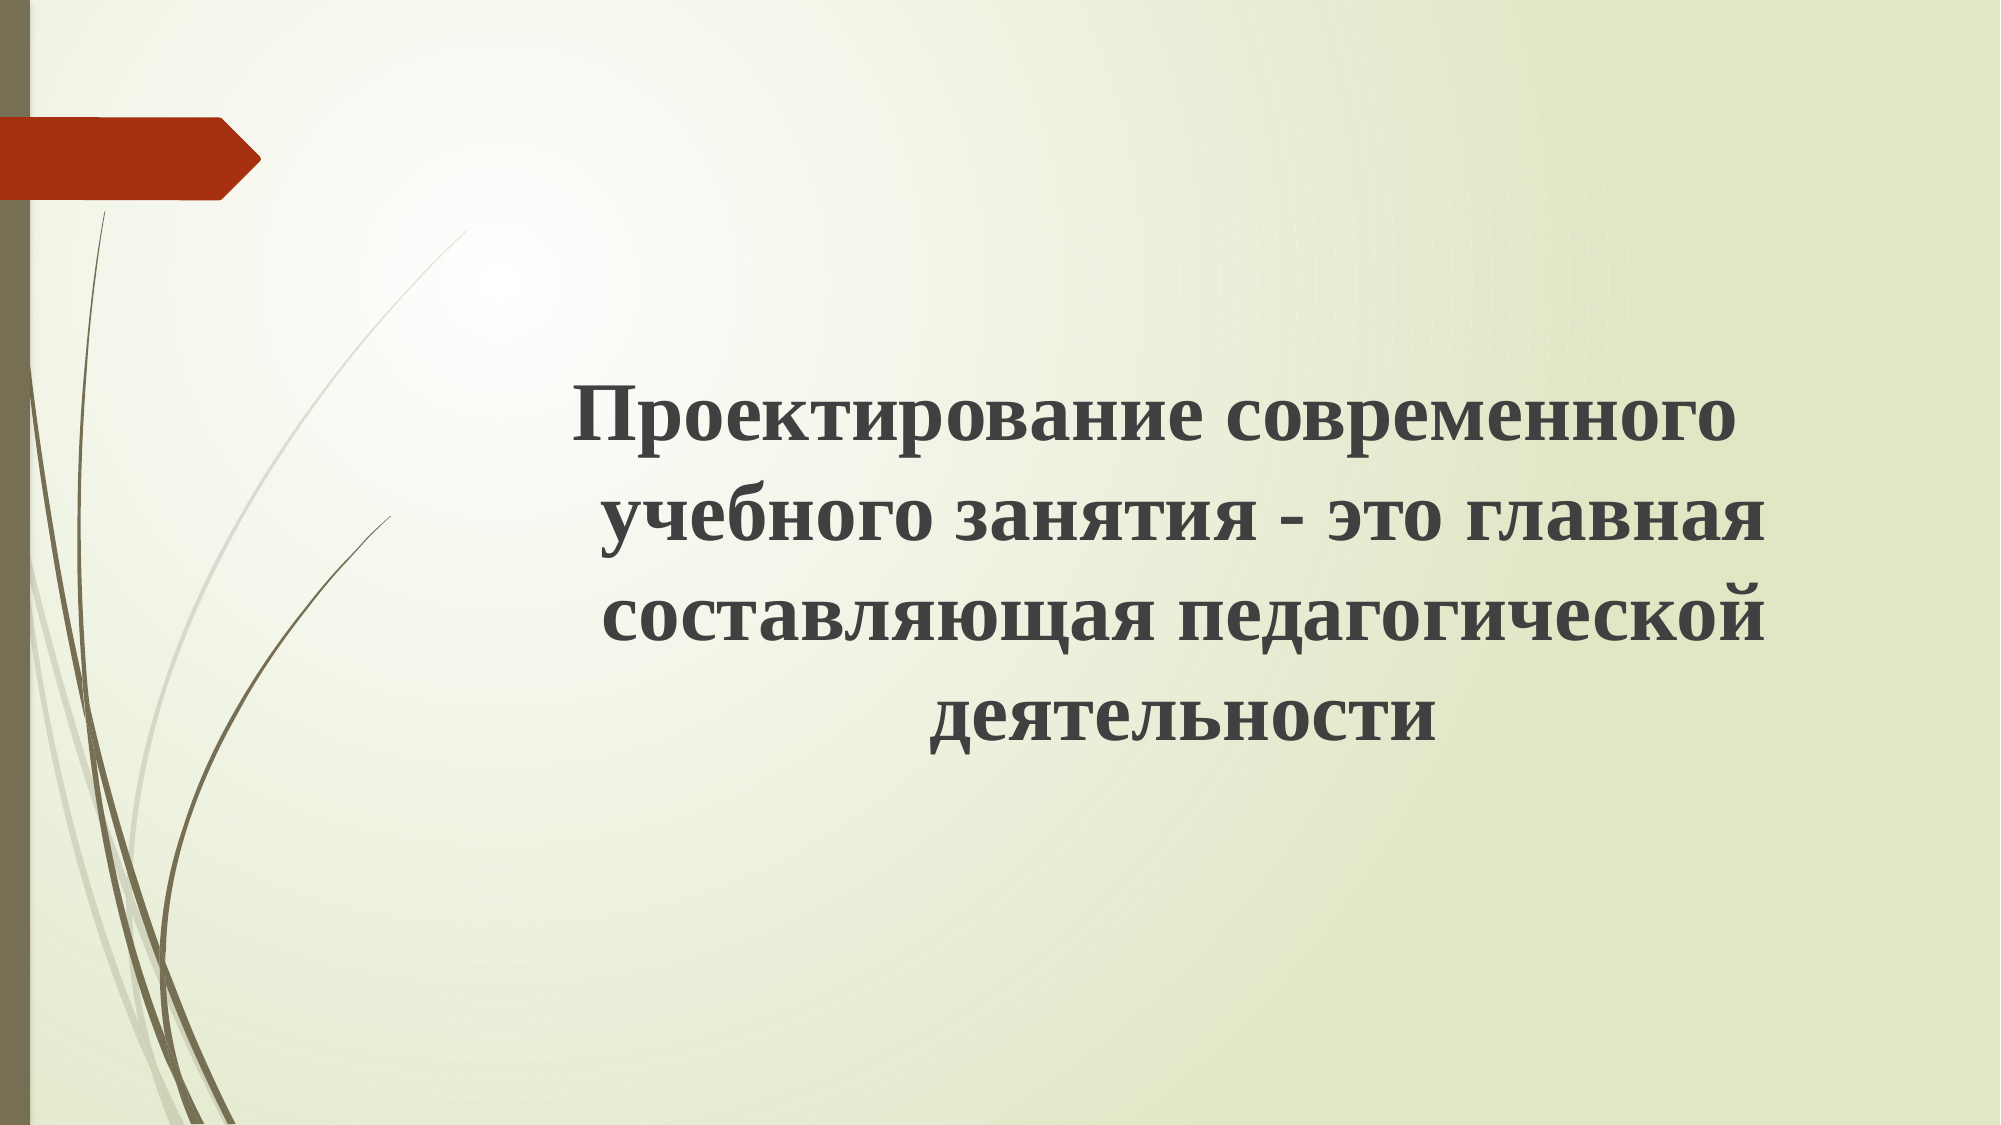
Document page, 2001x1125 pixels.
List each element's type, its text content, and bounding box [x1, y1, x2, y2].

list Проектирование современного учебного занятия - это главная составляющая педагогической деятельности [424, 350, 1888, 970]
